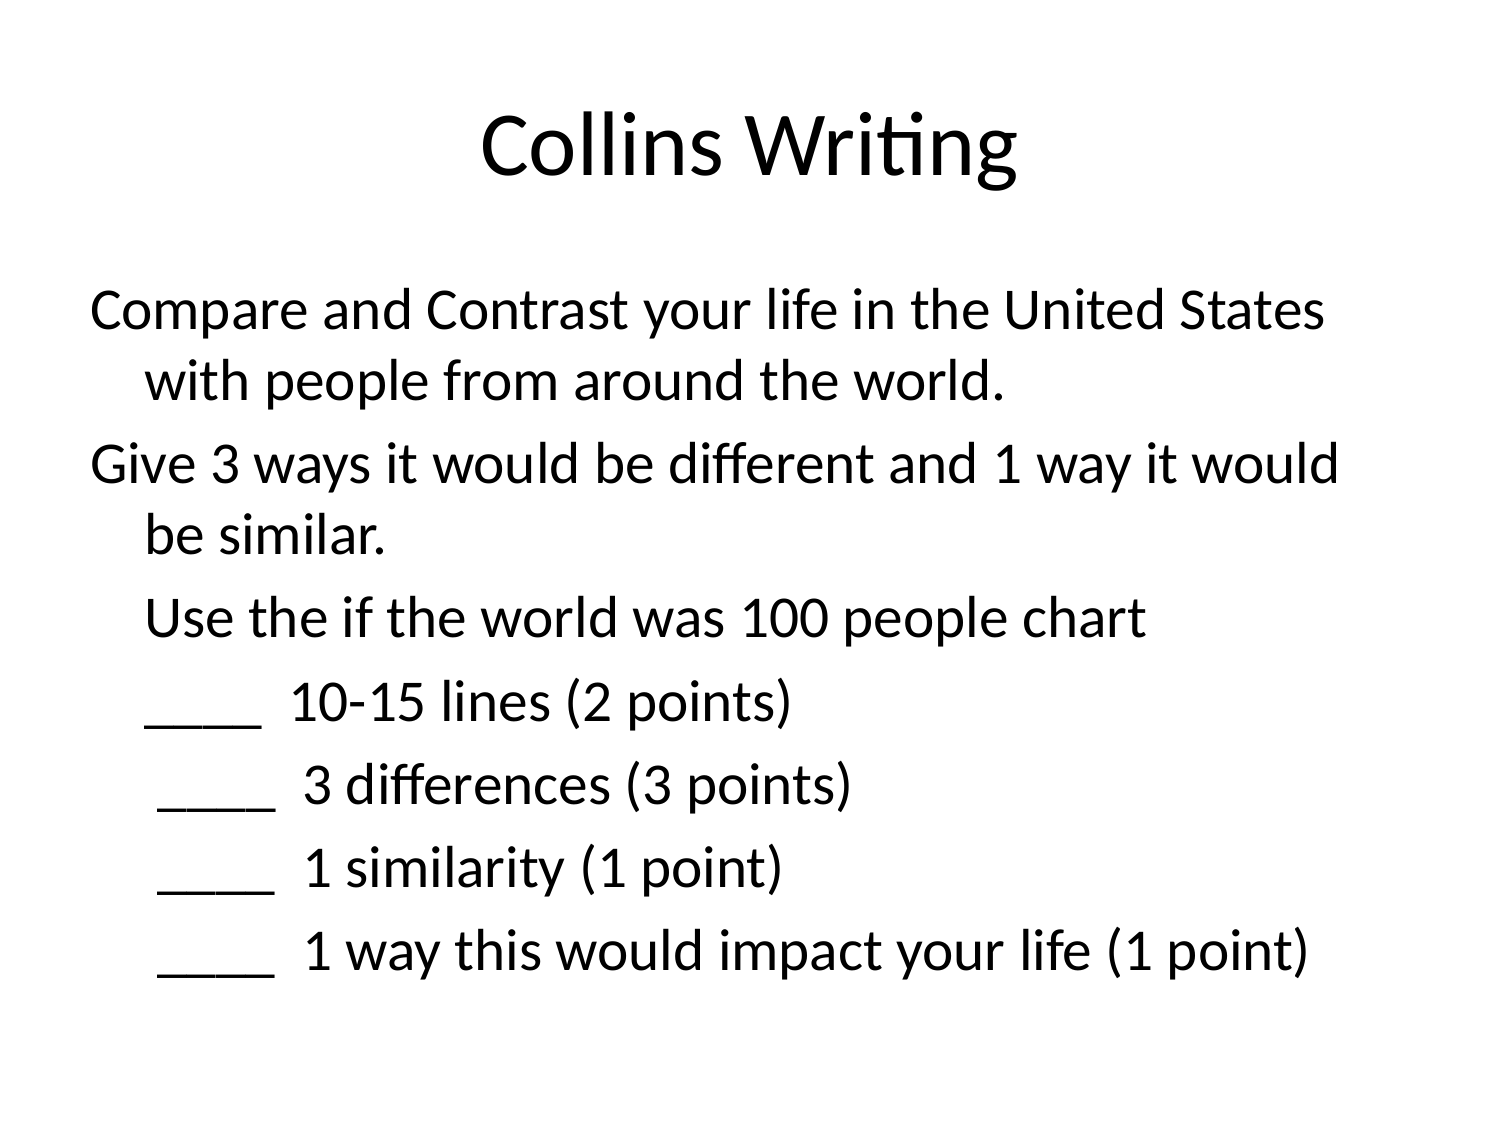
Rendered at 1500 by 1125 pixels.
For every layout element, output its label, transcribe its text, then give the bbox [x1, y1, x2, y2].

list Compare and Contrast your life in the United States with people from around the world. Give 3 ways it would be different and 1 way it would be similar. Use the if the world was 100 people chart ____ 10-15 lines (2 points) ____ 3 differences (3 points) ____ 1 similarity (1 point) ____ 1 way this would impact your life (1 point) [75, 262, 1425, 1005]
title Collins Writing [75, 45, 1425, 233]
